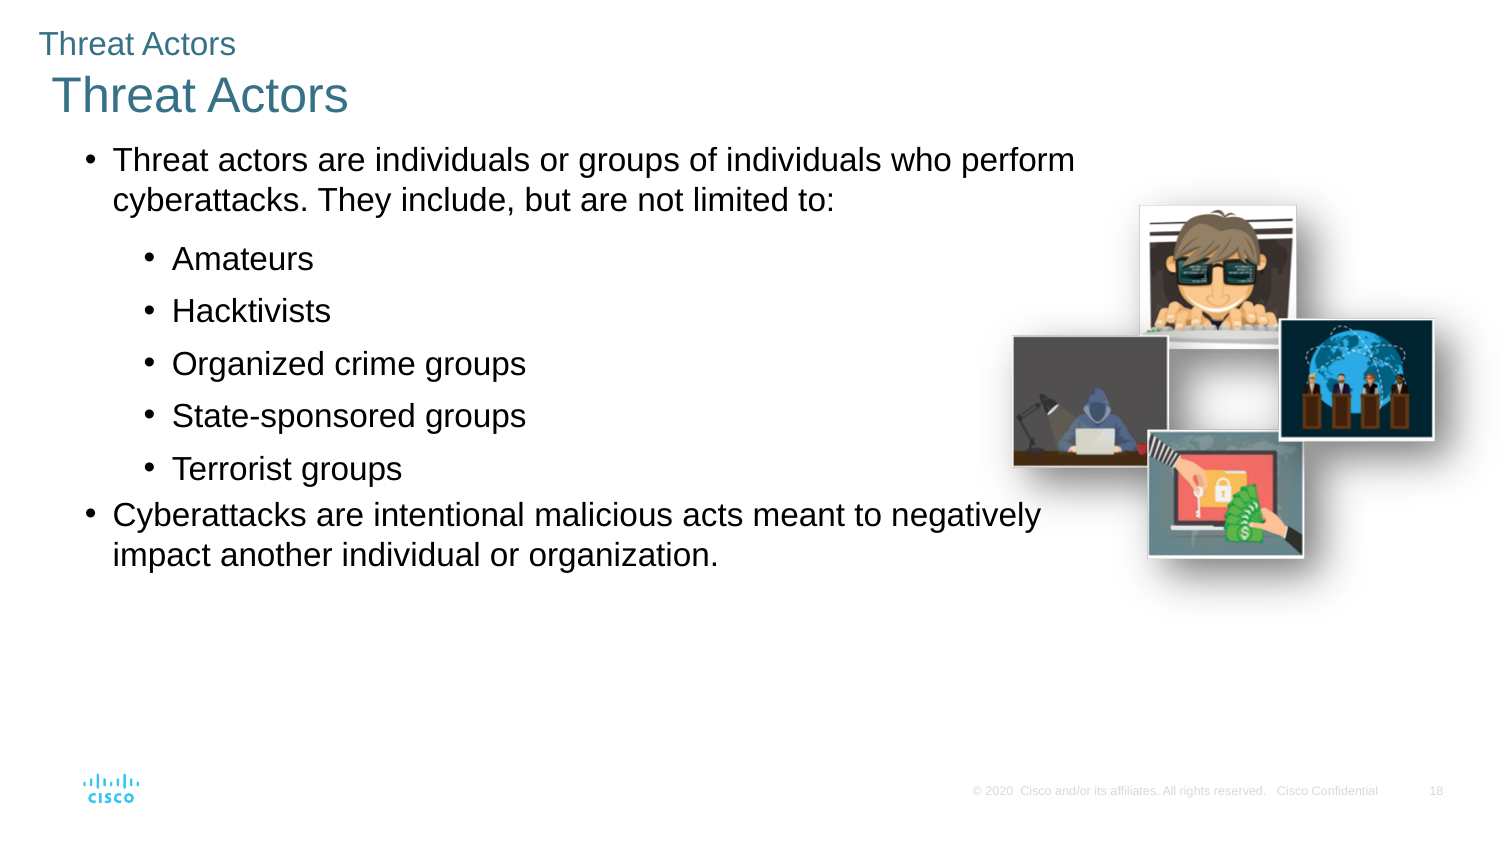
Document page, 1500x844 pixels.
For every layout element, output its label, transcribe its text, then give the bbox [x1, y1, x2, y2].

picture [980, 172, 1500, 624]
list Threat actors are individuals or groups of individuals who perform cyberattacks. They include, but are not limited to: Amateurs Hacktivists Organized crime groups State-sponsored groups Terrorist groups Cyberattacks are intentional malicious acts meant to negatively impact another individual or organization. [15, 131, 1137, 739]
text_box Threat Actors Threat Actors [23, 10, 1500, 135]
